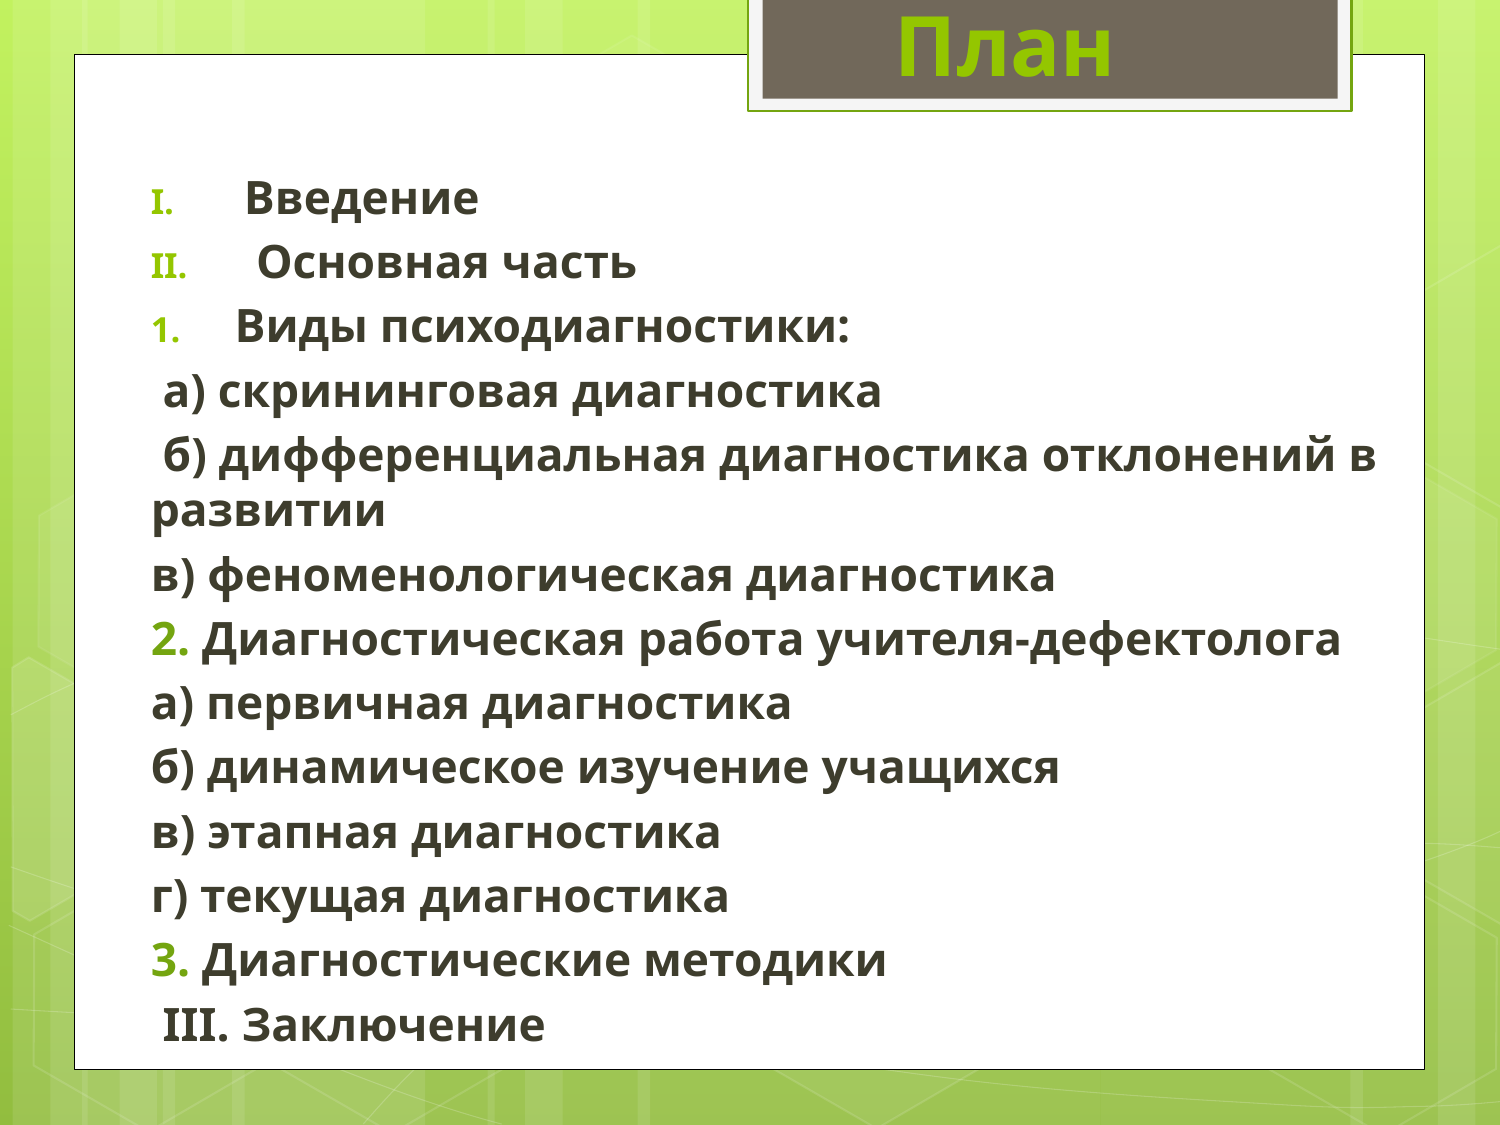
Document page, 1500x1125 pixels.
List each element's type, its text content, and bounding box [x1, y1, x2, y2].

list Введение Основная часть Виды психодиагностики: а) скрининговая диагностика б) дифференциальная диагностика отклонений в развитии в) феноменологическая диагностика 2. Диагностическая работа учителя-дефектолога а) первичная диагностика б) динамическое изучение учащихся в) этапная диагностика г) текущая диагностика 3. Диагностические методики III. Заключение [135, 160, 1436, 1059]
title План [879, 0, 1258, 101]
